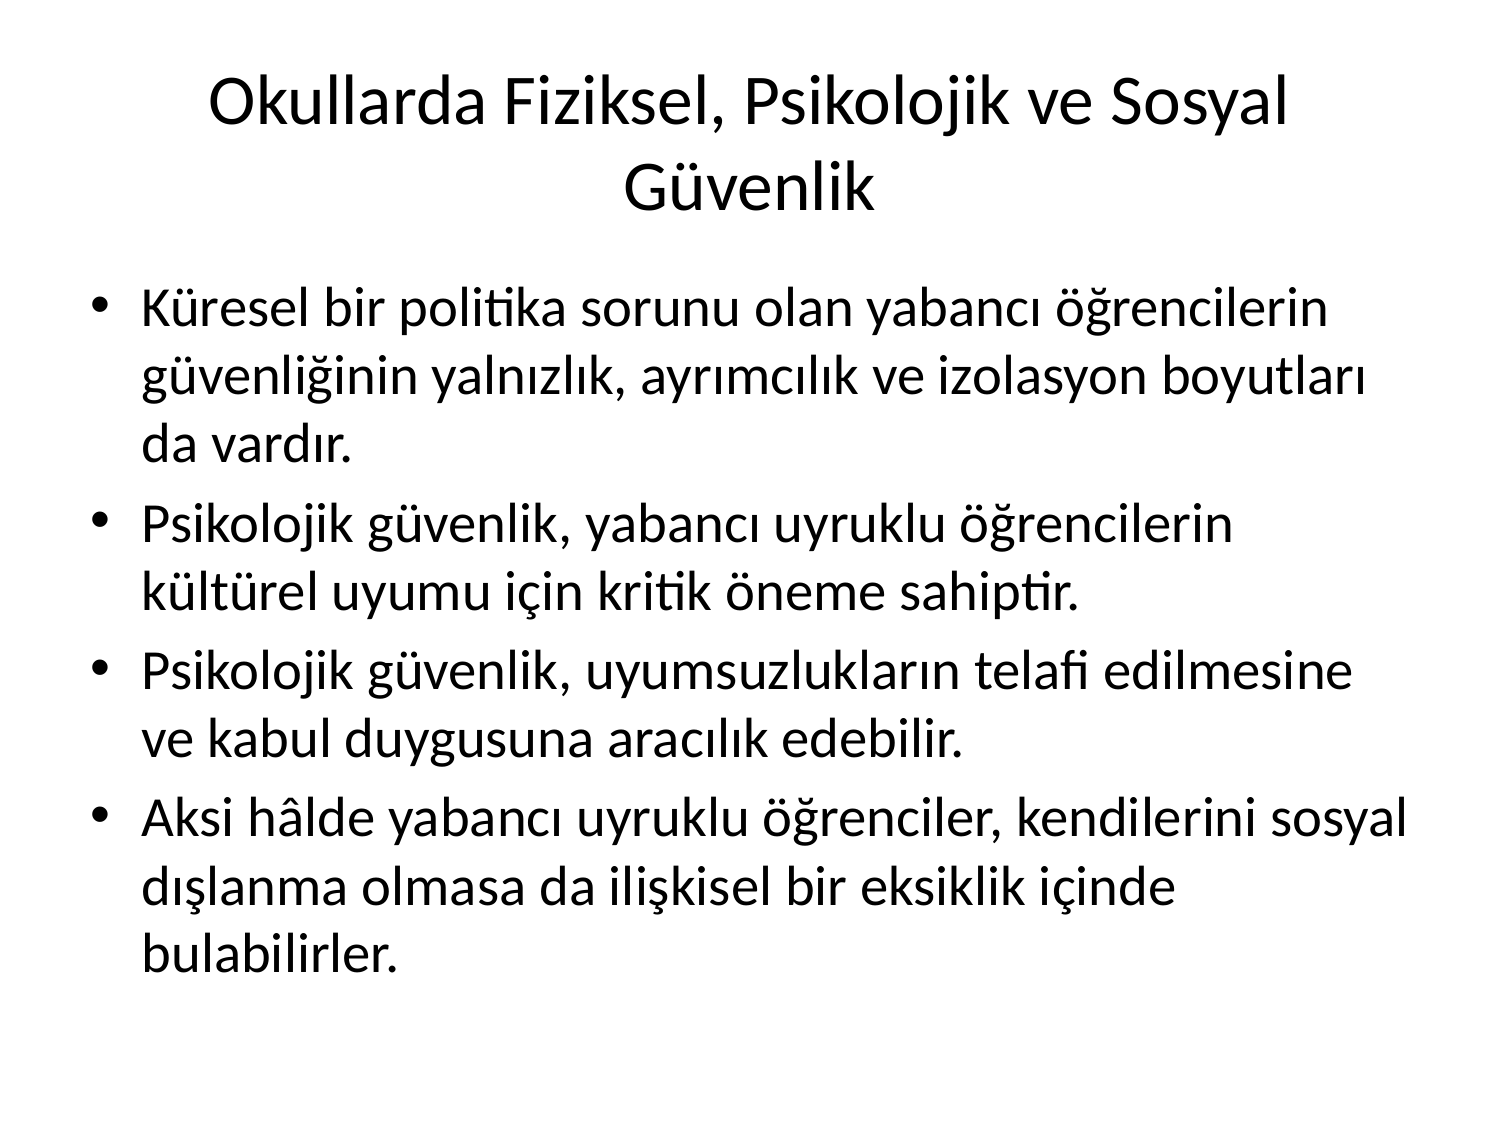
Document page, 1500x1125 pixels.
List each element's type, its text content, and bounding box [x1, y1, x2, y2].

list Küresel bir politika sorunu olan yabancı öğrencilerin güvenliğinin yalnızlık, ayrımcılık ve izolasyon boyutları da vardır. Psikolojik güvenlik, yabancı uyruklu öğrencilerin kültürel uyumu için kritik öneme sahiptir. Psikolojik güvenlik, uyumsuzlukların telafi edilmesine ve kabul duygusuna aracılık edebilir. Aksi hâlde yabancı uyruklu öğrenciler, kendilerini sosyal dışlanma olmasa da ilişkisel bir eksiklik içinde bulabilirler. [75, 262, 1425, 1005]
title Okullarda Fiziksel, Psikolojik ve Sosyal Güvenlik [75, 45, 1425, 233]
